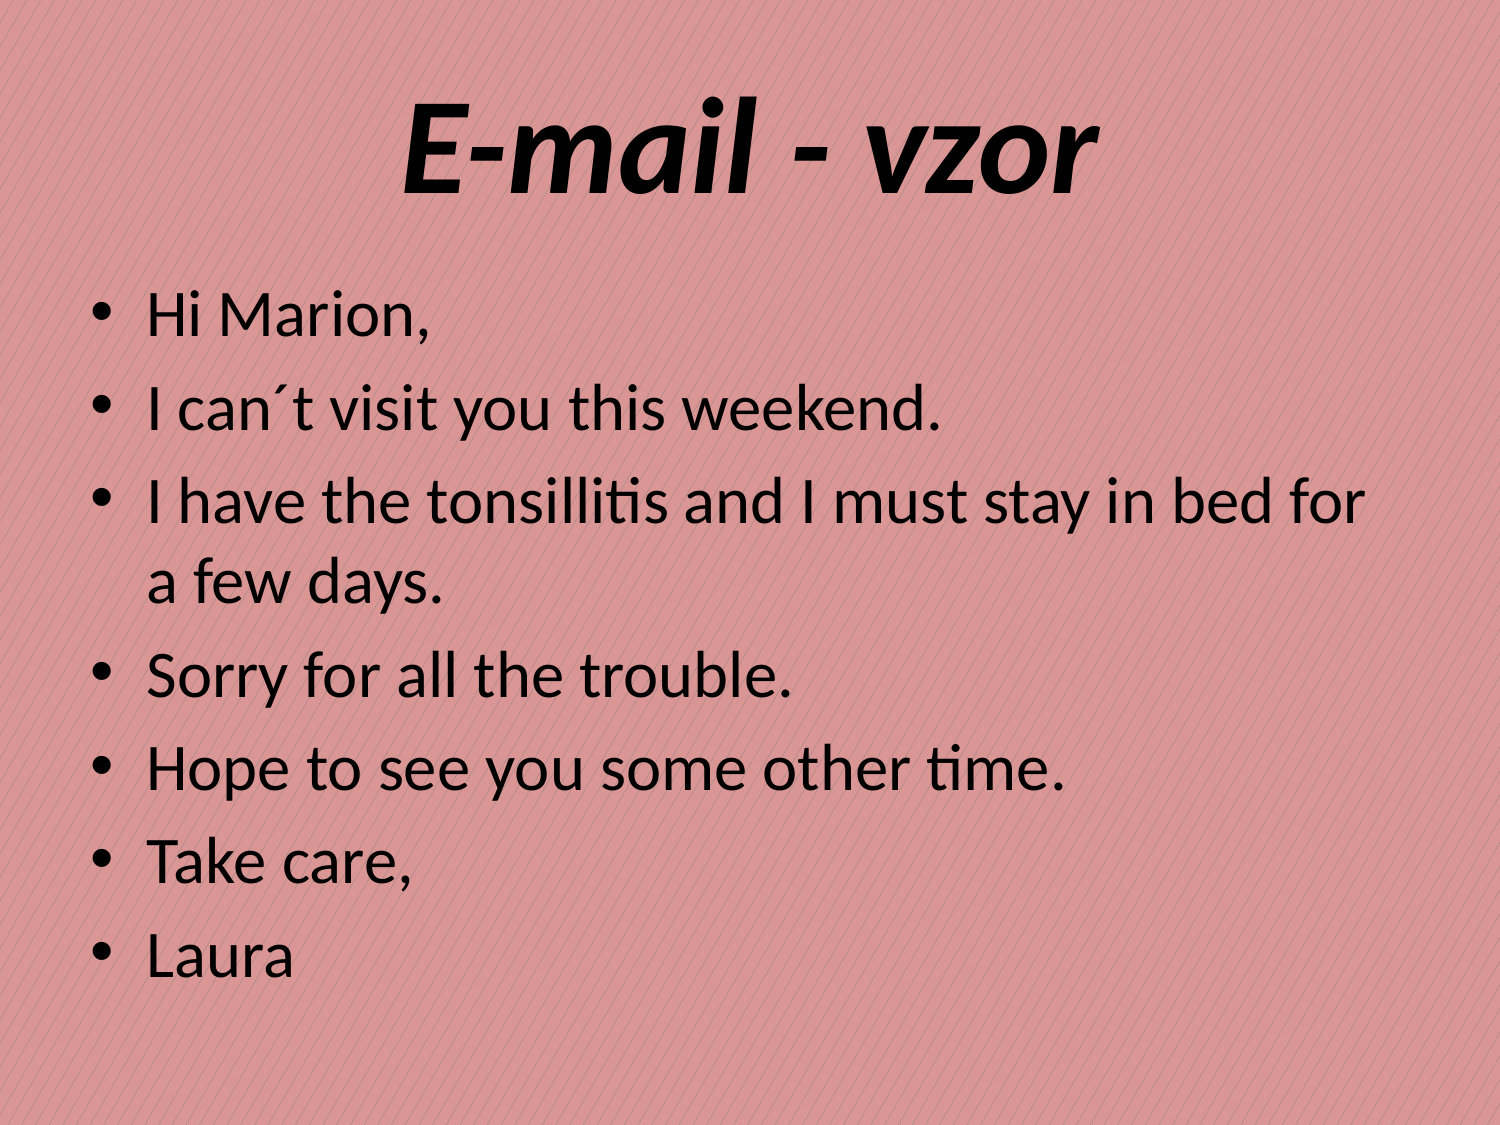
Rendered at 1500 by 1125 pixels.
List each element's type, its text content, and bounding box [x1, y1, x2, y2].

list Hi Marion, I can´t visit you this weekend. I have the tonsillitis and I must stay in bed for a few days. Sorry for all the trouble. Hope to see you some other time. Take care, Laura [75, 262, 1425, 1005]
title E-mail - vzor [75, 45, 1425, 233]
